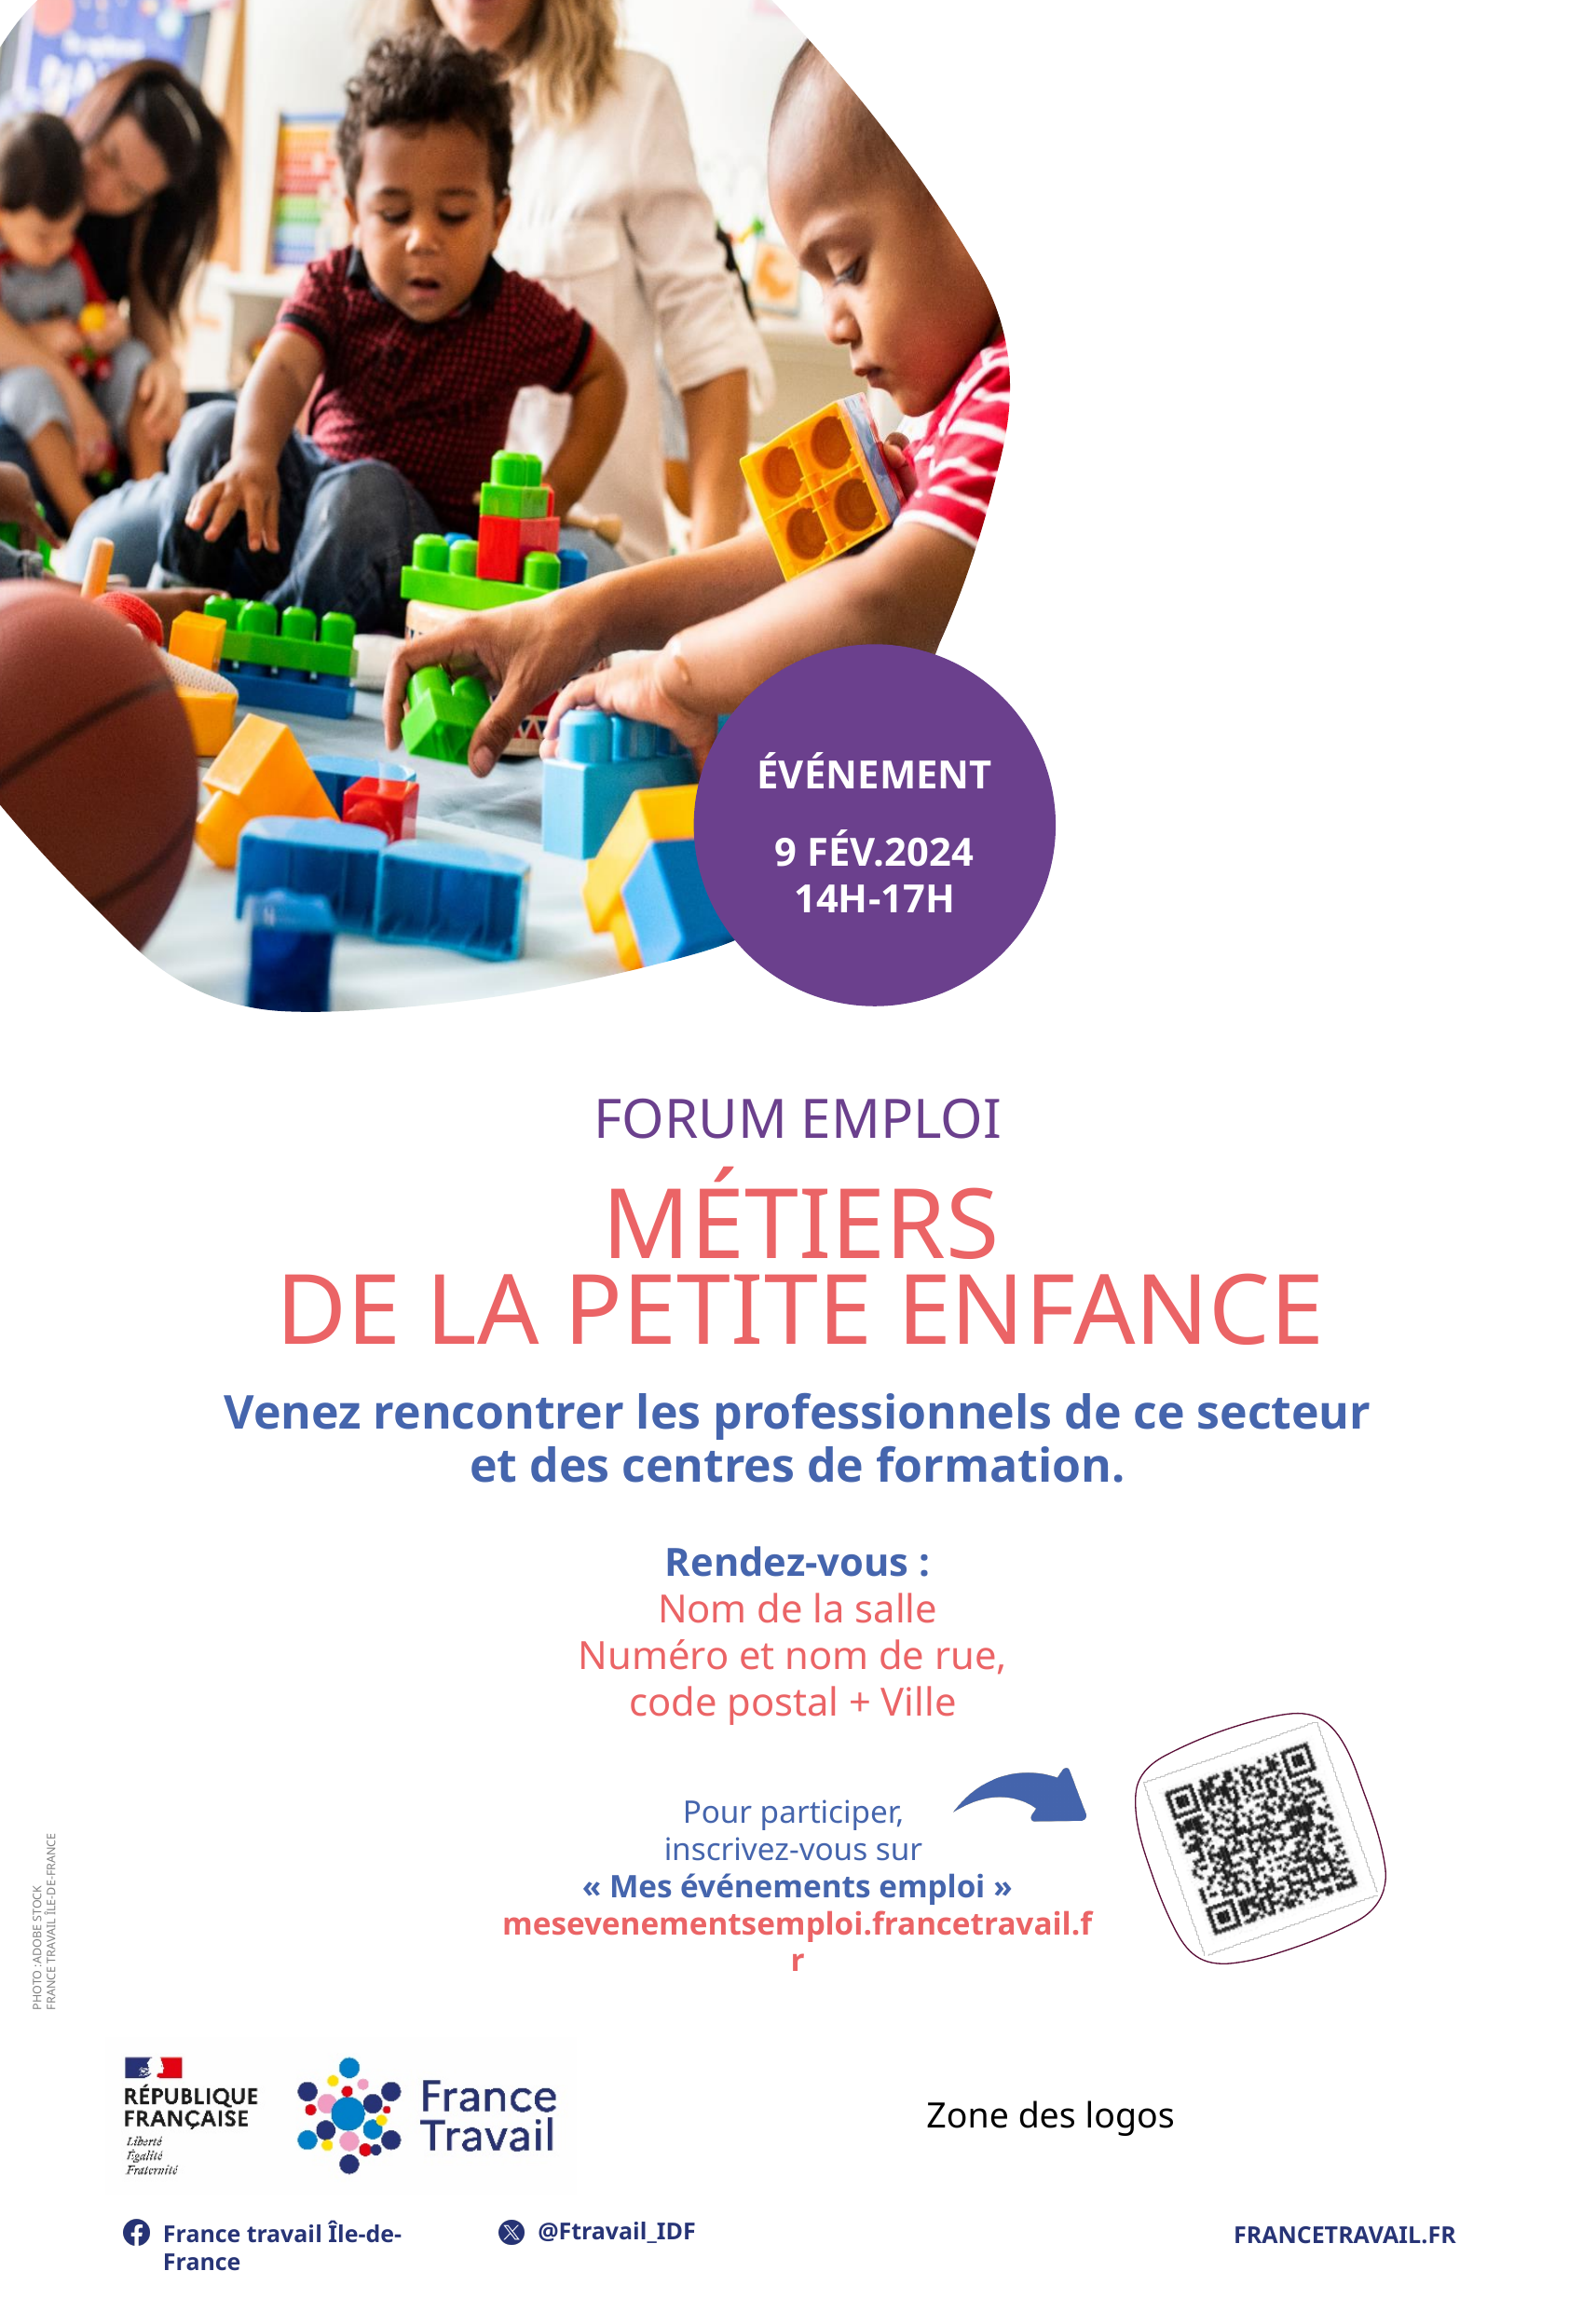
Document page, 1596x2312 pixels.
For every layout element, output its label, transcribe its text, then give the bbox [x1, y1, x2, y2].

picture [948, 1748, 1091, 1869]
text_box francetravail.fr [1220, 2213, 1522, 2255]
text_box Zone des logos [604, 2051, 1497, 2176]
picture [1128, 1707, 1392, 1970]
picture [104, 2036, 578, 2195]
text_box @Ftravail_IDF [524, 2209, 724, 2252]
text_box Pour participer, inscrivez-vous sur « Mes événements emploi » mesevenementsemploi.francetravail.fr [484, 1785, 1111, 1985]
text_box Événement 9 fév.2024 14h-17h [628, 746, 1122, 928]
text_box Forum emploi [0, 1076, 1596, 1156]
picture [498, 2219, 525, 2246]
text_box France travail Île-de-France [149, 2212, 488, 2282]
picture [122, 2219, 150, 2246]
text_box [710, 642, 1040, 746]
text_box [0, 0, 1011, 1012]
text_box Rendez-vous : Nom de la salle Numéro et nom de rue, code postal + Ville [0, 1530, 1596, 1731]
text_box [724, 928, 1026, 1008]
text_box Venez rencontrer les professionnels de ce secteur et des centres de formation. [0, 1379, 1596, 1498]
text_box Métiers de la petite enfance [0, 1185, 1596, 1371]
